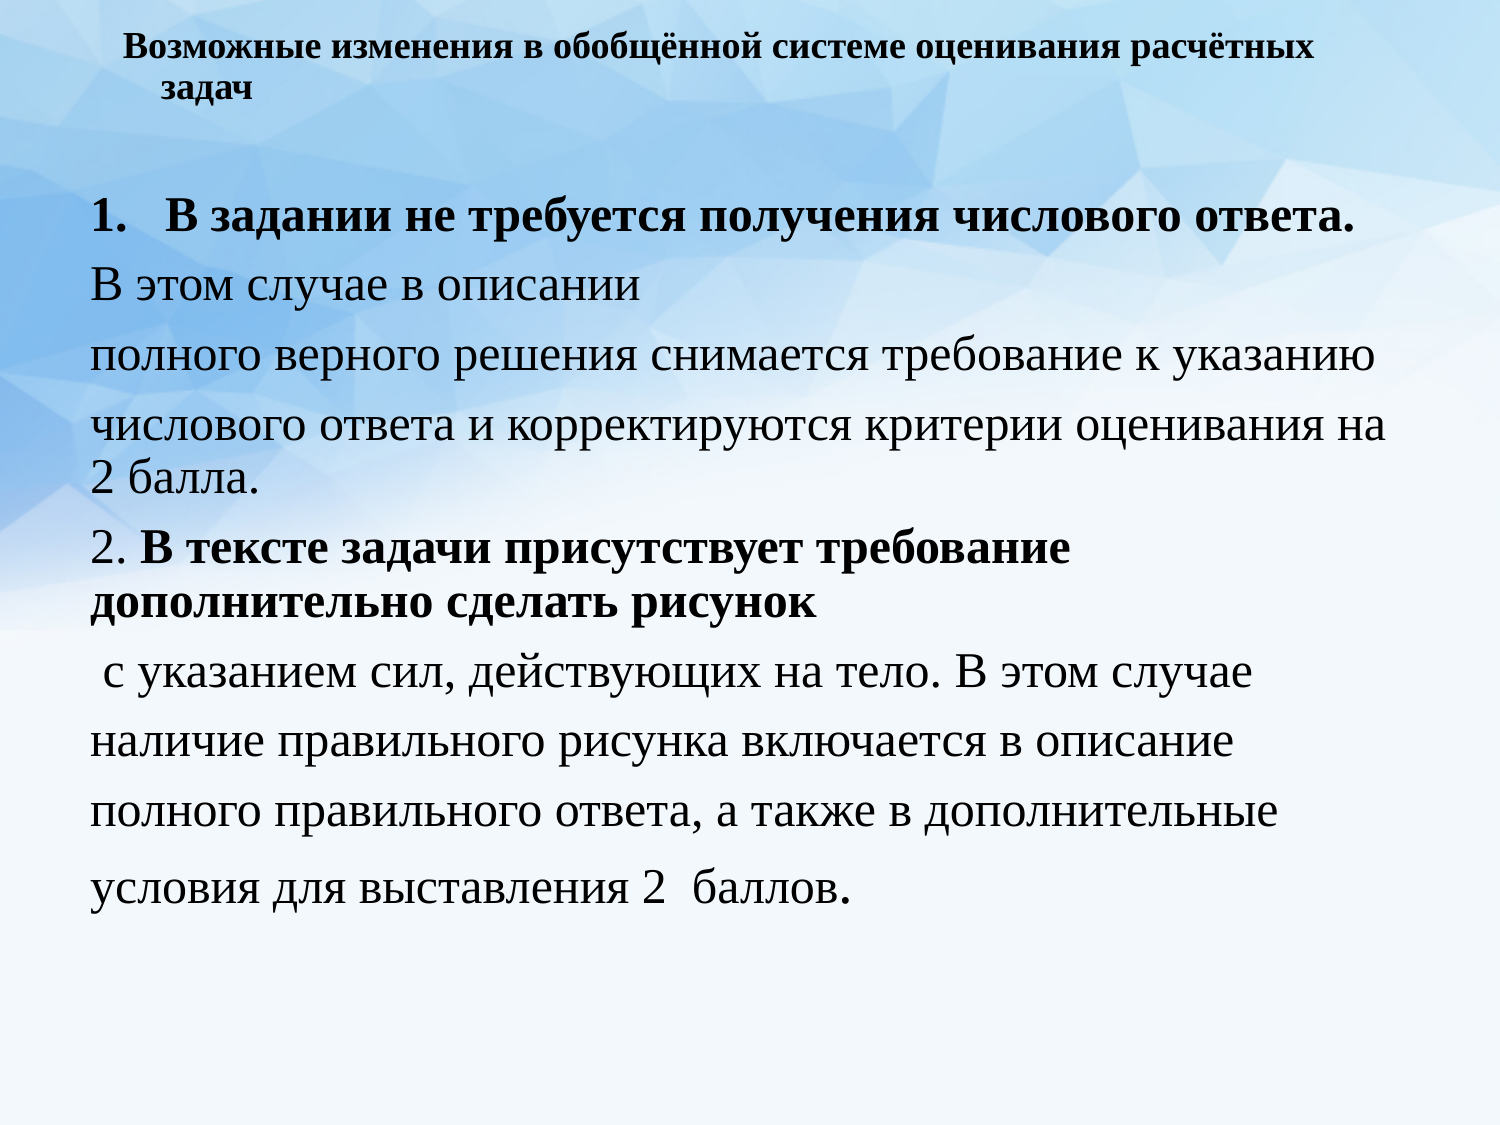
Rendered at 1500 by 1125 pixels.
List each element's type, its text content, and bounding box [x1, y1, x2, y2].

title Возможные изменения в обобщённой системе оценивания расчётных задач [107, 17, 1402, 162]
picture [0, 0, 1500, 1125]
list В задании не требуется получения числового ответа. В этом случае в описании полного верного решения снимается требование к указанию числового ответа и корректируются критерии оценивания на 2 балла. 2. В тексте задачи присутствует требование дополнительно сделать рисунок с указанием сил, действующих на тело. В этом случае наличие правильного рисунка включается в описание полного правильного ответа, а также в дополнительные условия для выставления 2 баллов. [75, 180, 1425, 1005]
